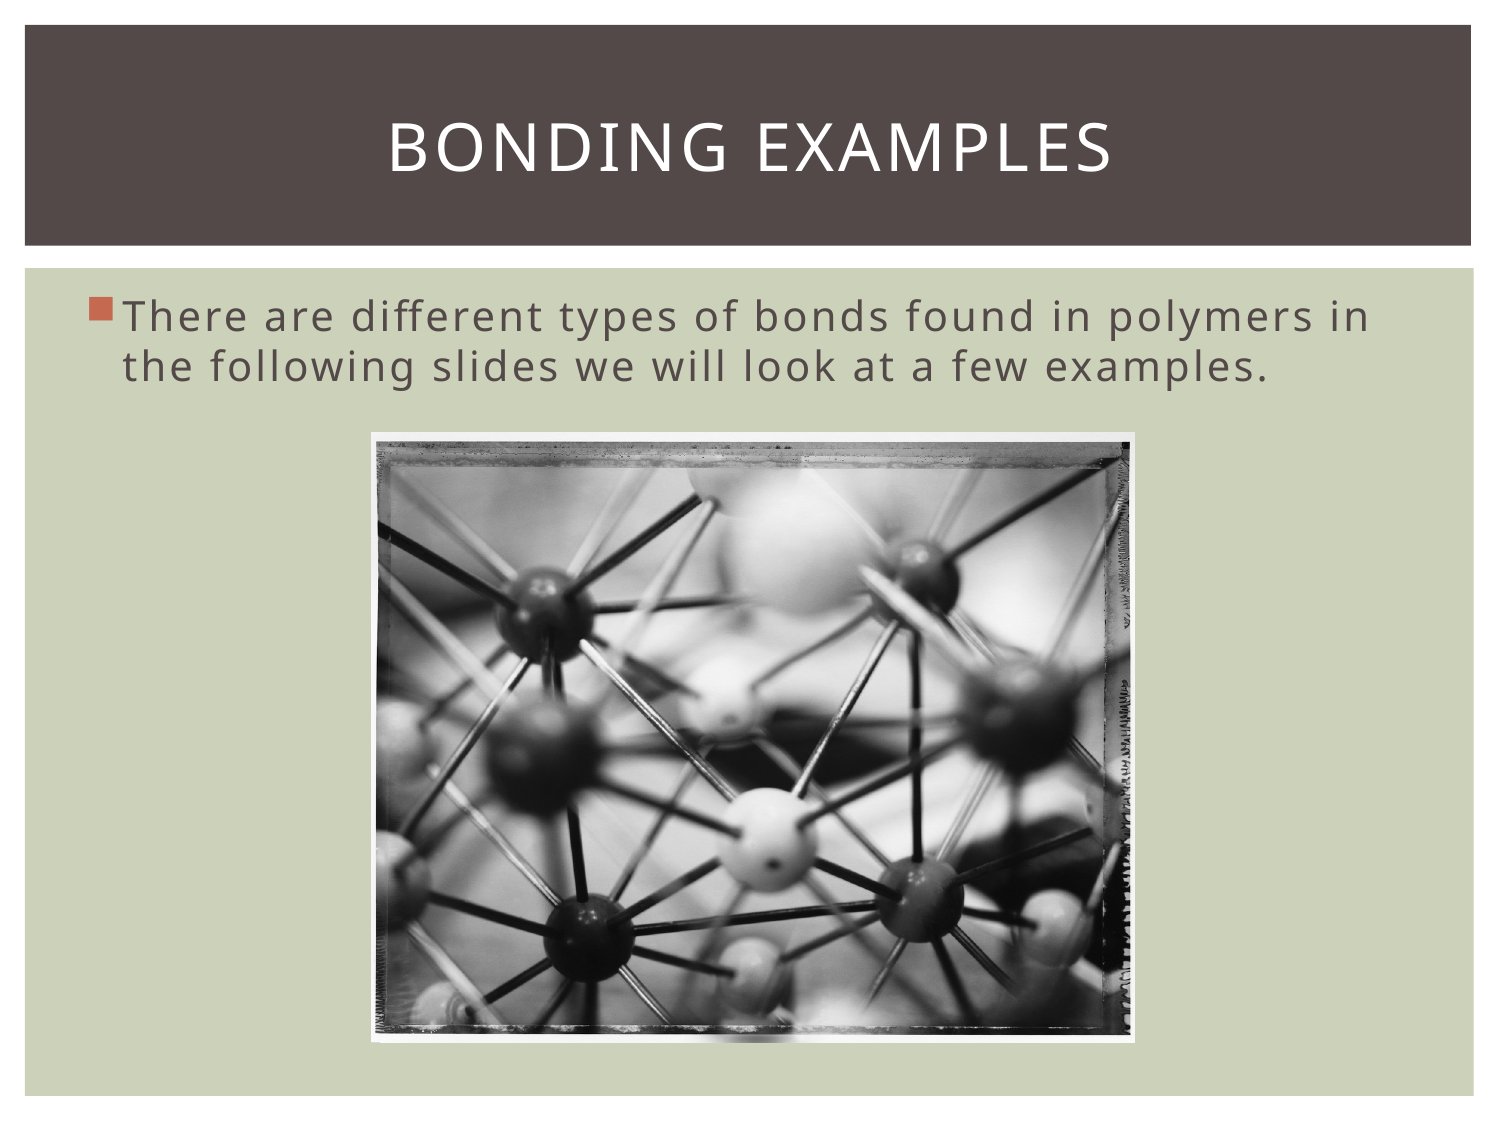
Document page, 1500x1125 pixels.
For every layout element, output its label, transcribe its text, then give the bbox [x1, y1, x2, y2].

picture [371, 432, 1135, 1043]
list There are different types of bonds found in polymers in the following slides we will look at a few examples. [62, 281, 1442, 1005]
title Bonding Examples [62, 58, 1438, 232]
